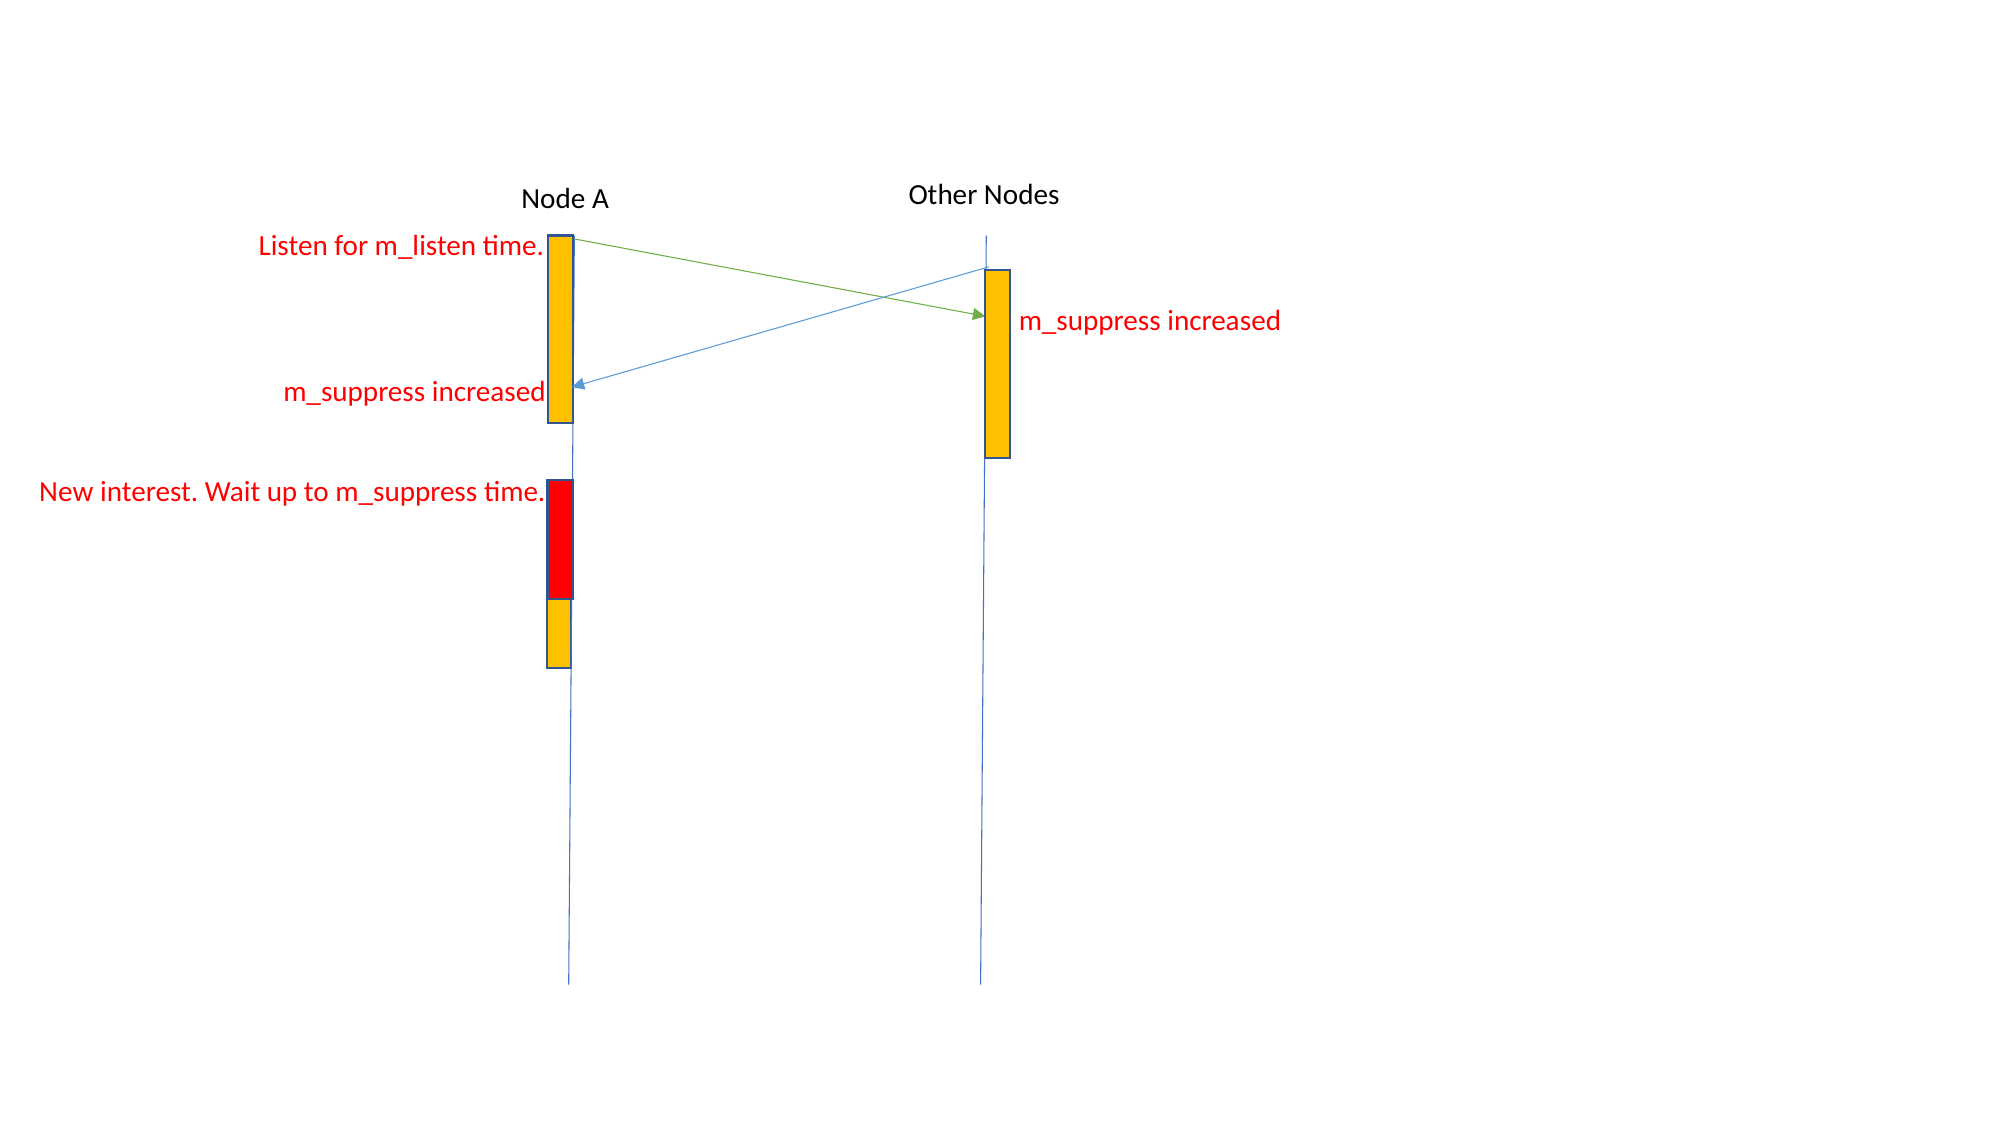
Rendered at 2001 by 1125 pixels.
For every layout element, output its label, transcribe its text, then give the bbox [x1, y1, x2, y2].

text_box m_suppress increased [1003, 294, 1376, 345]
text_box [980, 388, 987, 985]
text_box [980, 235, 987, 266]
text_box Other Nodes [839, 167, 1129, 218]
text_box [546, 515, 568, 669]
text_box [547, 234, 574, 424]
text_box New interest. Wait up to m_suppress time. [13, 464, 561, 515]
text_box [568, 235, 575, 985]
text_box m_suppress increased [189, 364, 561, 415]
text_box [547, 479, 568, 600]
text_box [987, 269, 1011, 459]
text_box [572, 238, 986, 266]
text_box Listen for m_listen time. [187, 218, 560, 269]
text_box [571, 266, 989, 388]
text_box Node A [499, 172, 632, 223]
